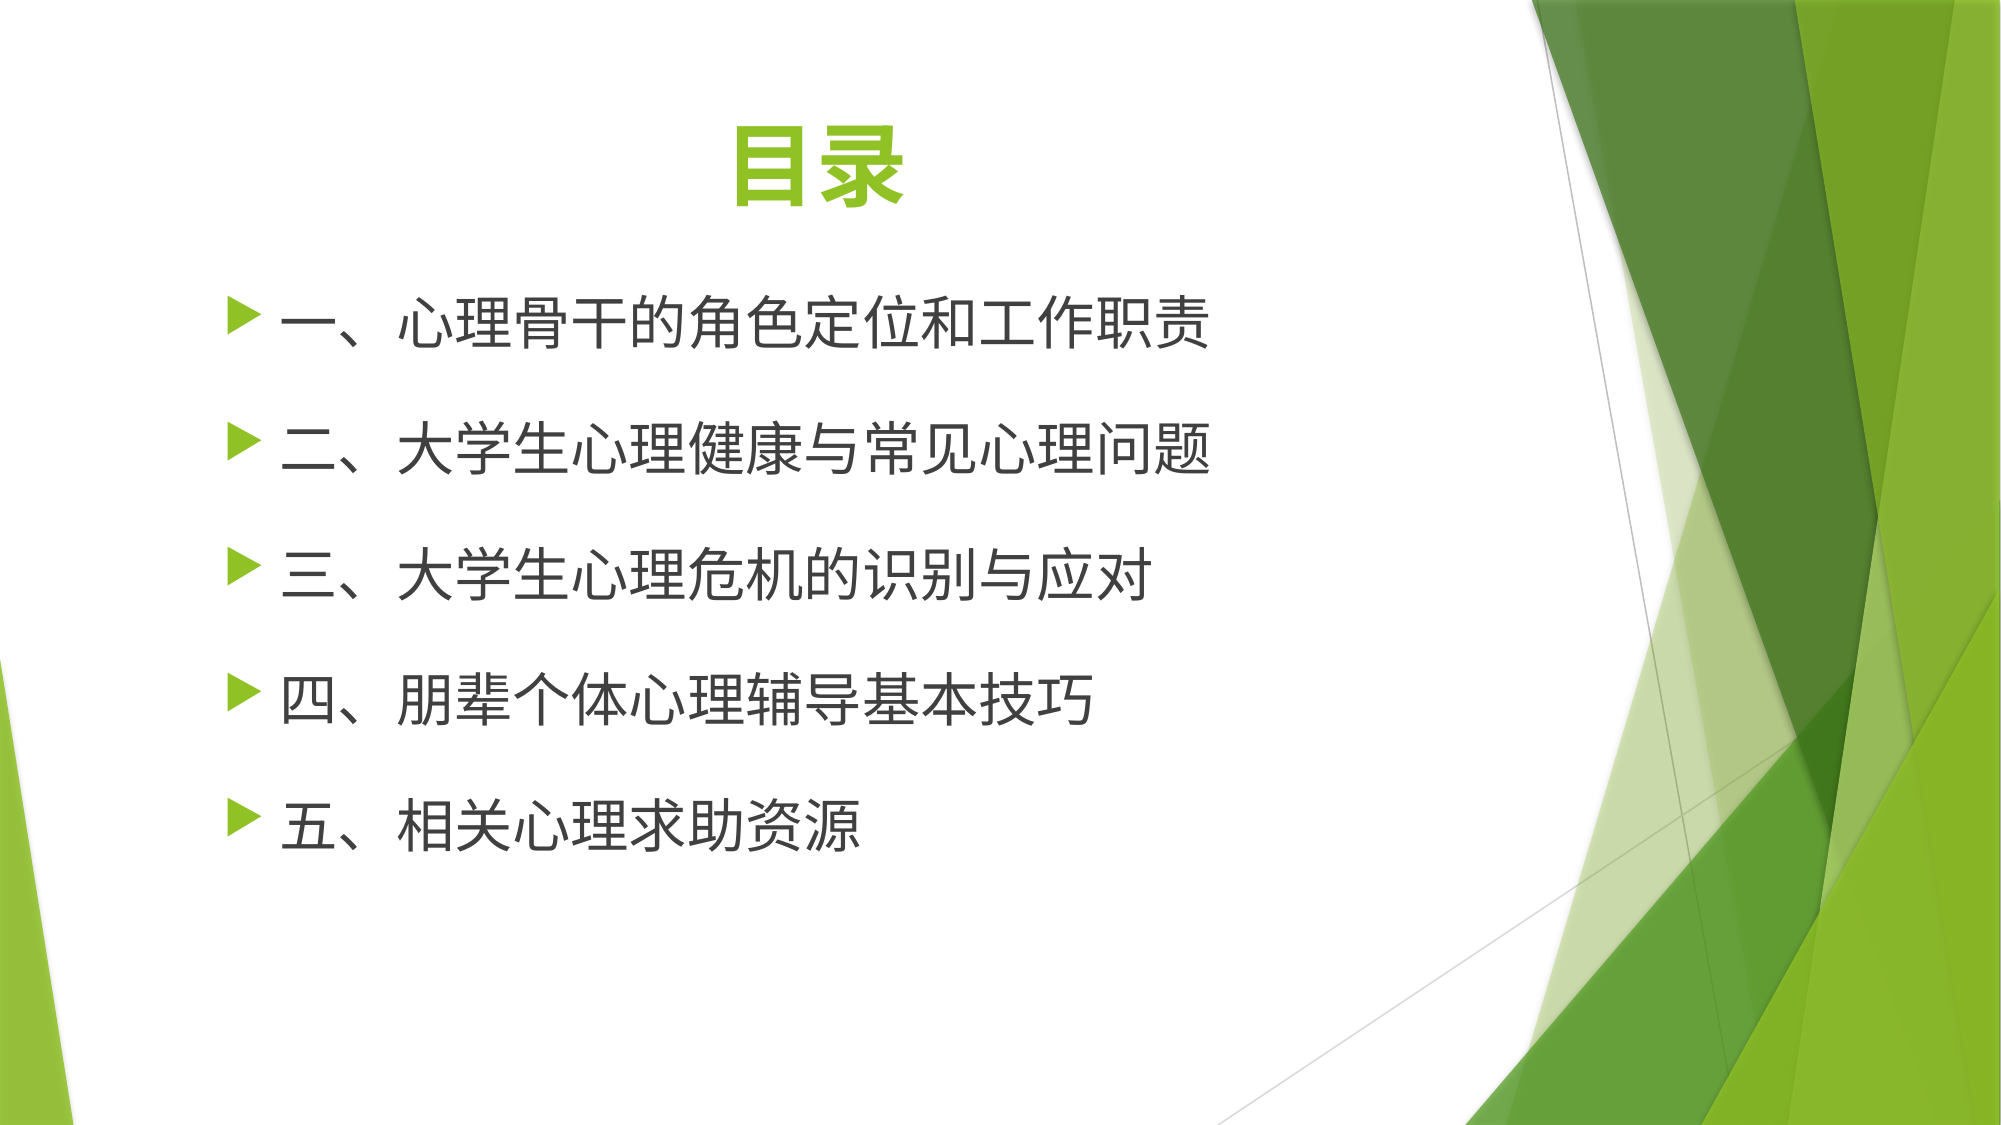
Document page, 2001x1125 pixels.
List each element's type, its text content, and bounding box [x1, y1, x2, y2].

title 目录 [111, 99, 1522, 252]
list 一、心理骨干的角色定位和工作职责 二、大学生心理健康与常见心理问题 三、大学生心理危机的识别与应对 四、朋辈个体心理辅导基本技巧 五、相关心理求助资源 [208, 244, 1851, 999]
